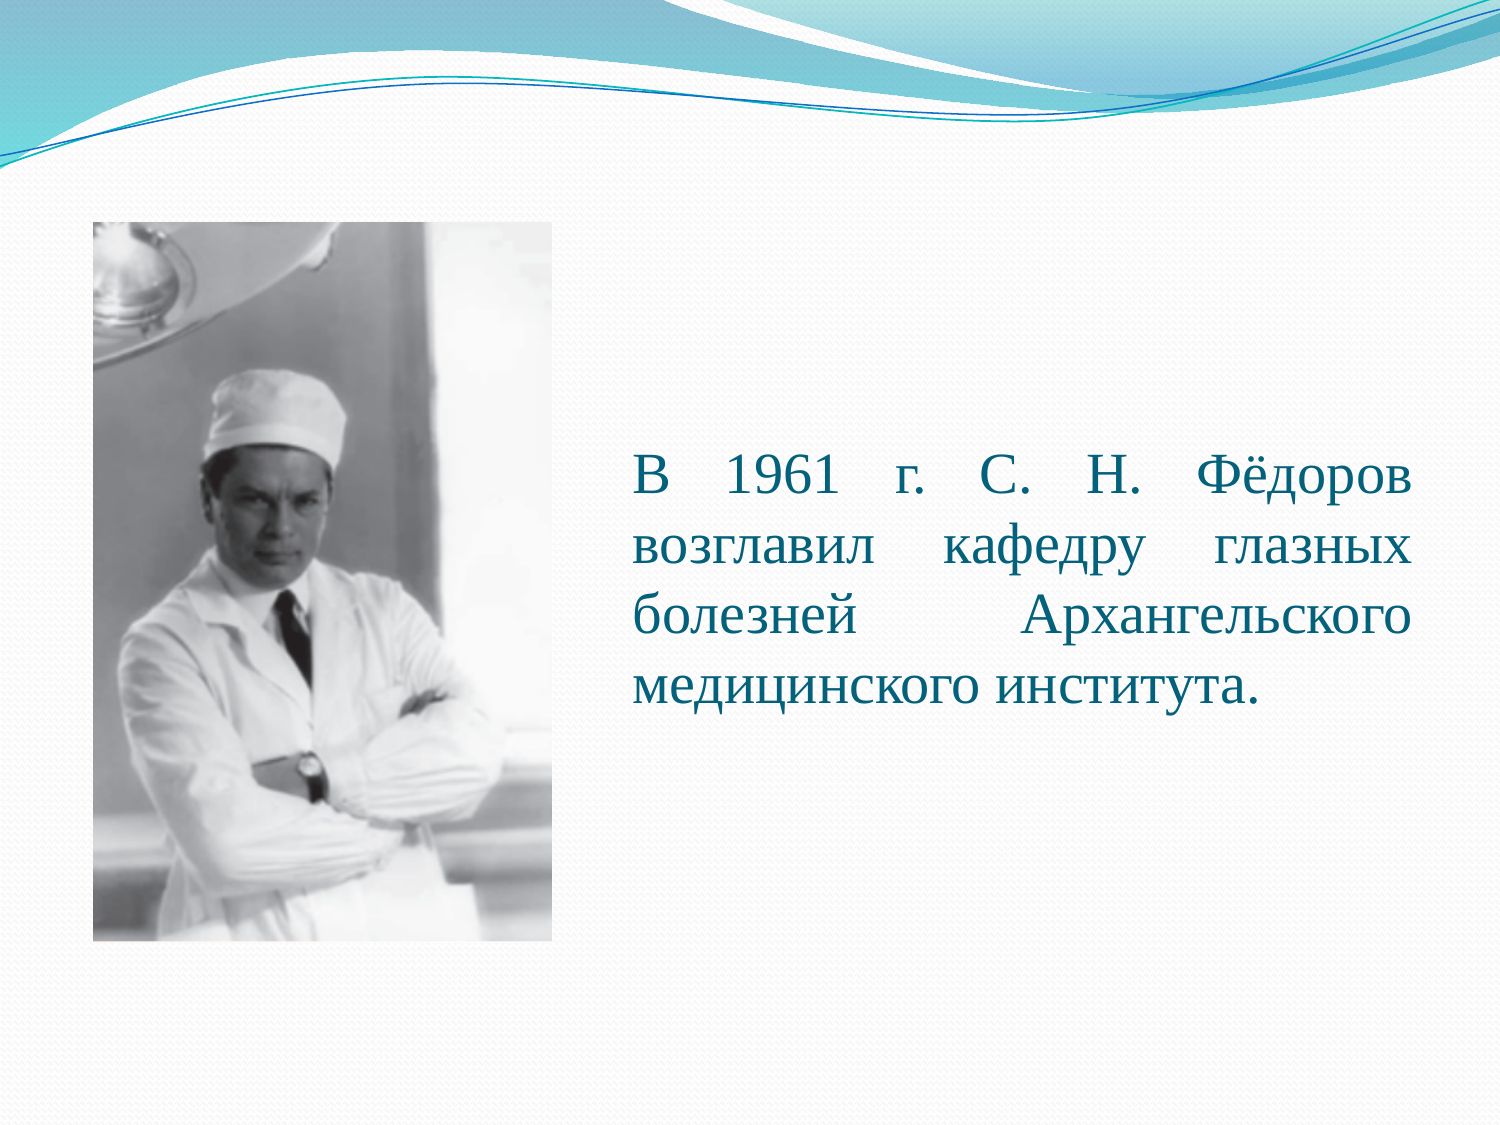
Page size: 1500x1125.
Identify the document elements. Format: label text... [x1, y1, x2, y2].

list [93, 222, 552, 943]
title В 1961 г. С. Н. Фёдоров возглавил кафедру глазных болезней Архангельского медицинского института. [632, 410, 1414, 715]
